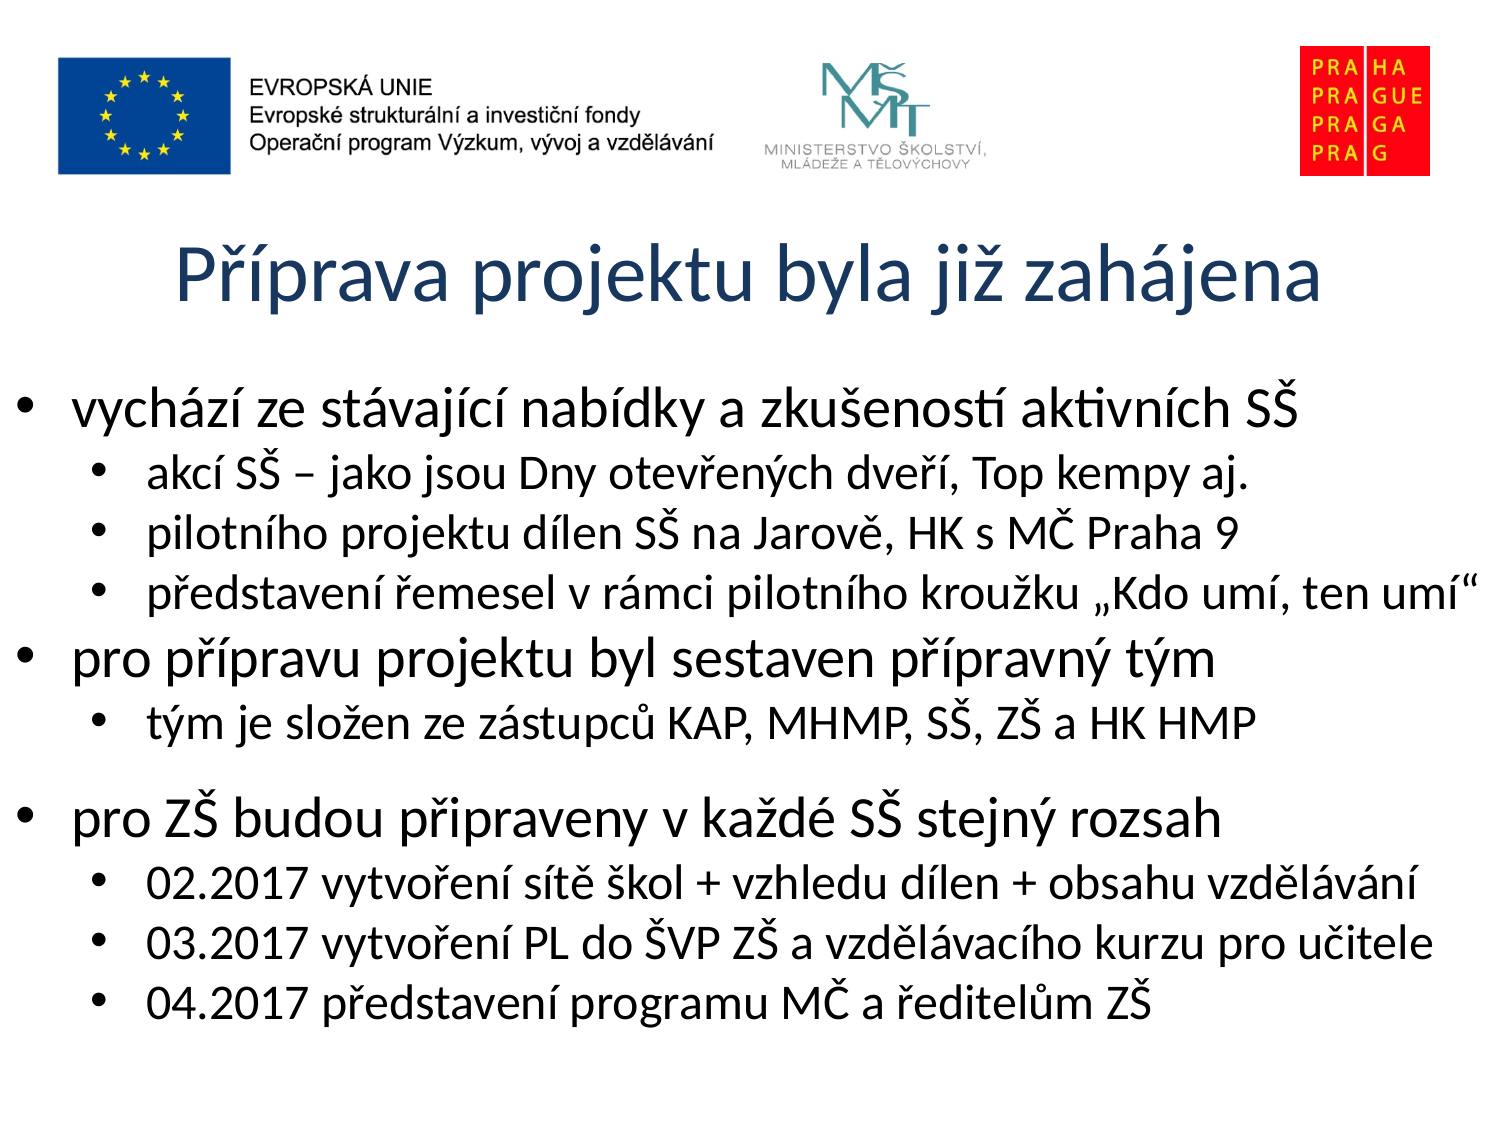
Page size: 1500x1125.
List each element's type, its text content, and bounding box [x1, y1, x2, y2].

subtitle vychází ze stávající nabídky a zkušeností aktivních SŠ akcí SŠ – jako jsou Dny otevřených dveří, Top kempy aj. pilotního projektu dílen SŠ na Jarově, HK s MČ Praha 9 představení řemesel v rámci pilotního kroužku „Kdo umí, ten umí“ pro přípravu projektu byl sestaven přípravný tým tým je složen ze zástupců KAP, MHMP, SŠ, ZŠ a HK HMP pro ZŠ budou připraveny v každé SŠ stejný rozsah 02.2017 vytvoření sítě škol + vzhledu dílen + obsahu vzdělávání 03.2017 vytvoření PL do ŠVP ZŠ a vzdělávacího kurzu pro učitele 04.2017 představení programu MČ a ředitelům ZŠ [0, 361, 1500, 1125]
title Příprava projektu byla již zahájena [17, 199, 1483, 338]
picture [0, 0, 1044, 232]
picture [1300, 46, 1430, 177]
